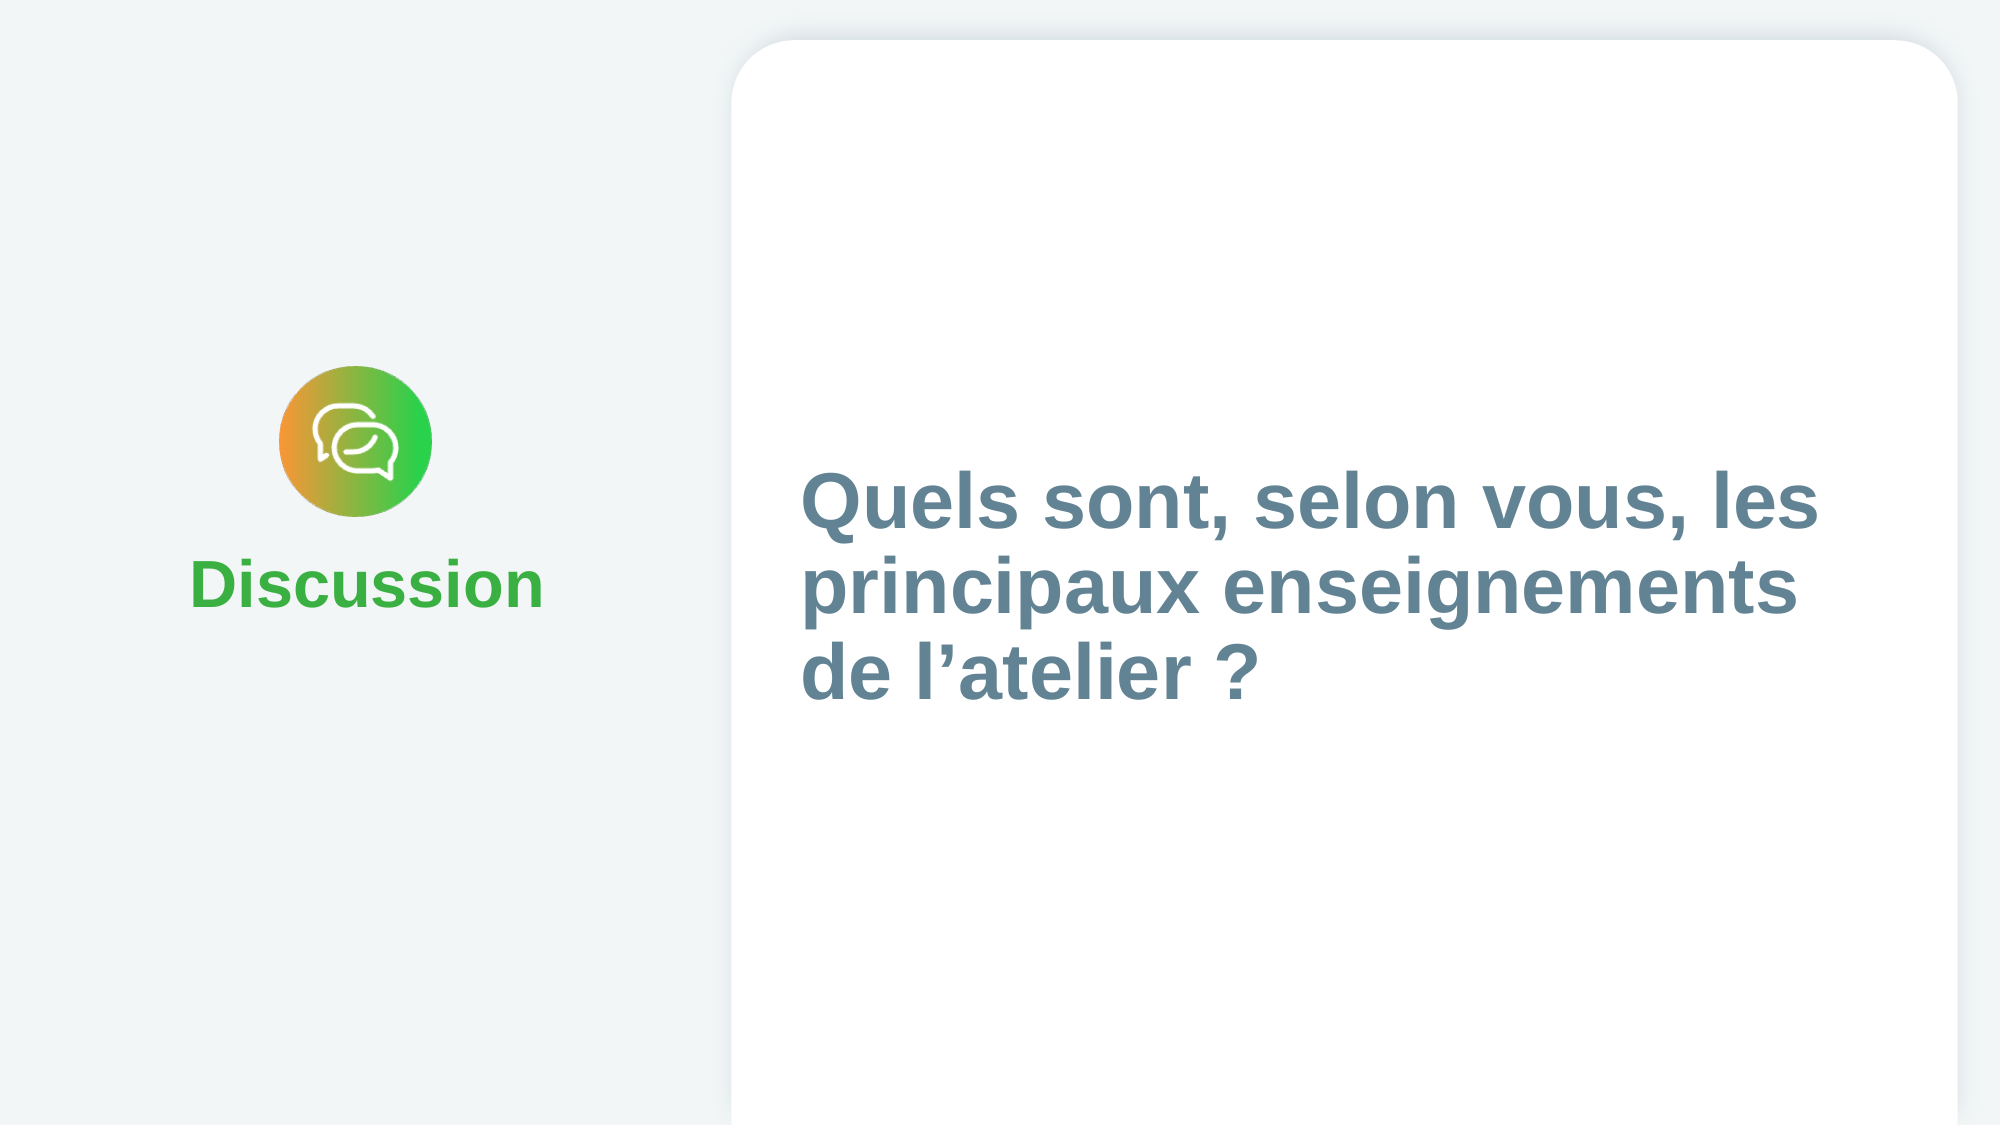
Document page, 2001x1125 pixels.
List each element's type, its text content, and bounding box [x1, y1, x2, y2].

text_box Discussion [83, 254, 652, 629]
list Quels sont, selon vous, les principaux enseignements de l’atelier ? [785, 452, 1884, 674]
picture [279, 366, 432, 517]
